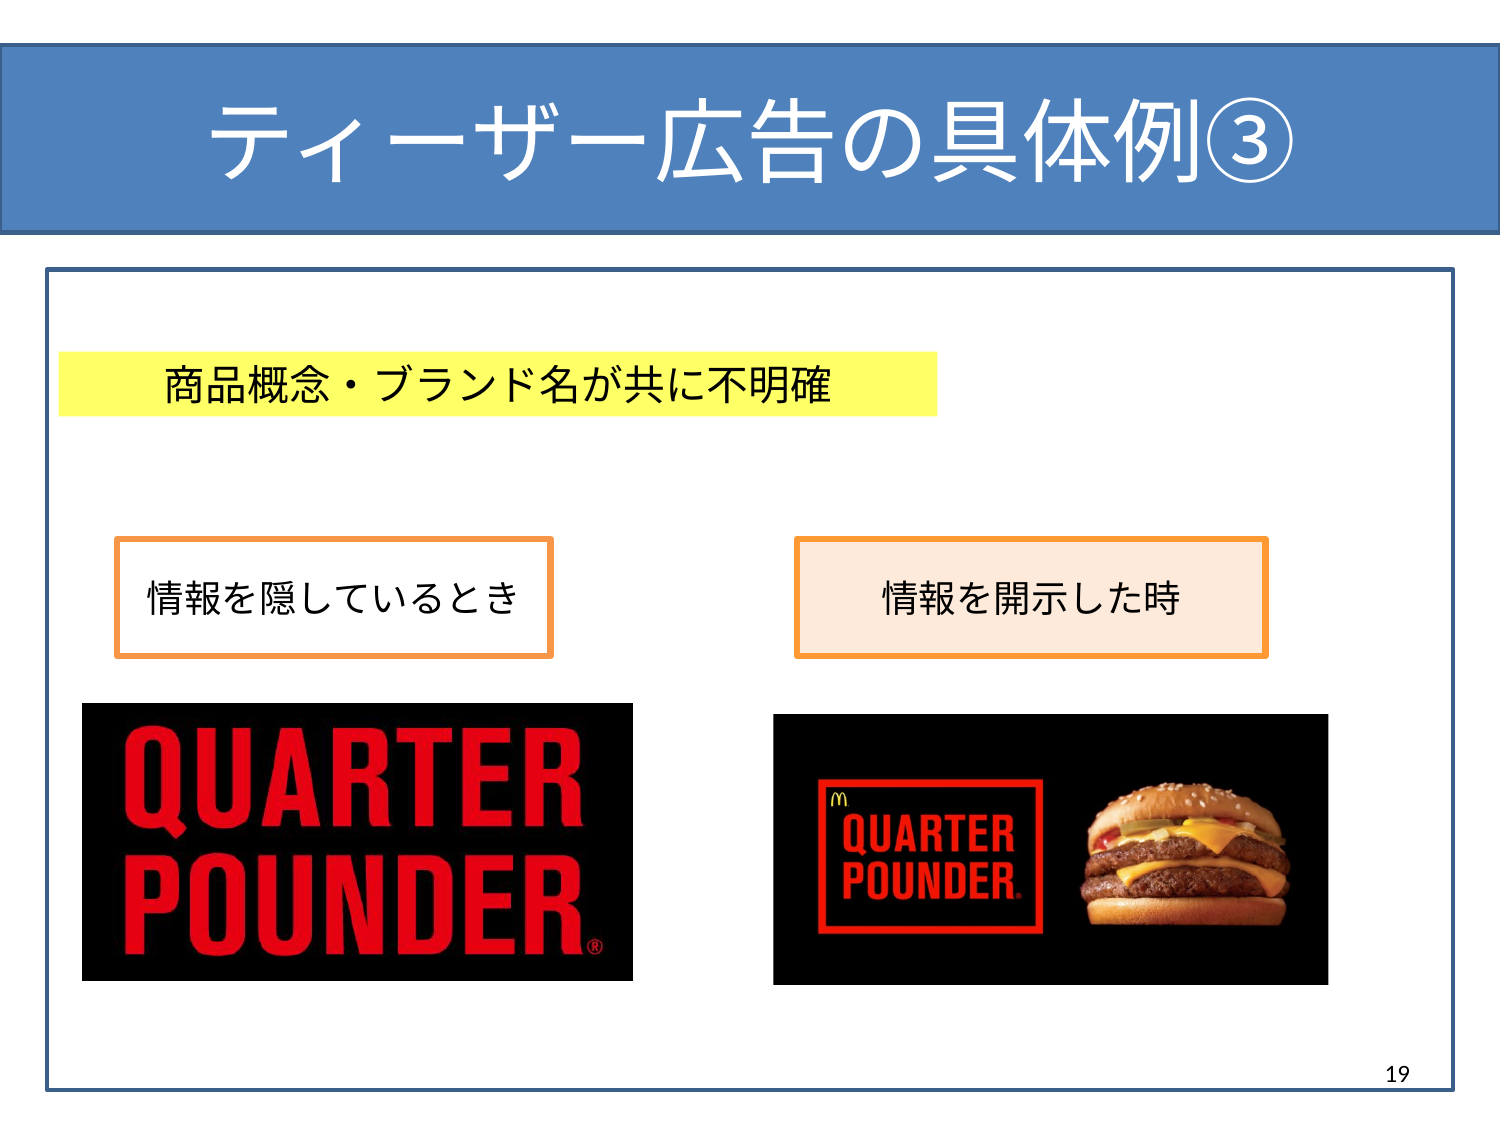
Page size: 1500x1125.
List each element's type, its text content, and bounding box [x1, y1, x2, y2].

text_box 商品概念・ブランド名が共に不明確 [58, 351, 938, 417]
picture [81, 702, 634, 981]
slide_number 19 [1074, 1042, 1425, 1103]
title ティーザー広告の具体例③ [0, 43, 1500, 235]
text_box [45, 267, 1455, 1092]
text_box 情報を隠しているとき [115, 537, 553, 658]
picture [773, 714, 1329, 985]
text_box 情報を開示した時 [795, 537, 1268, 658]
